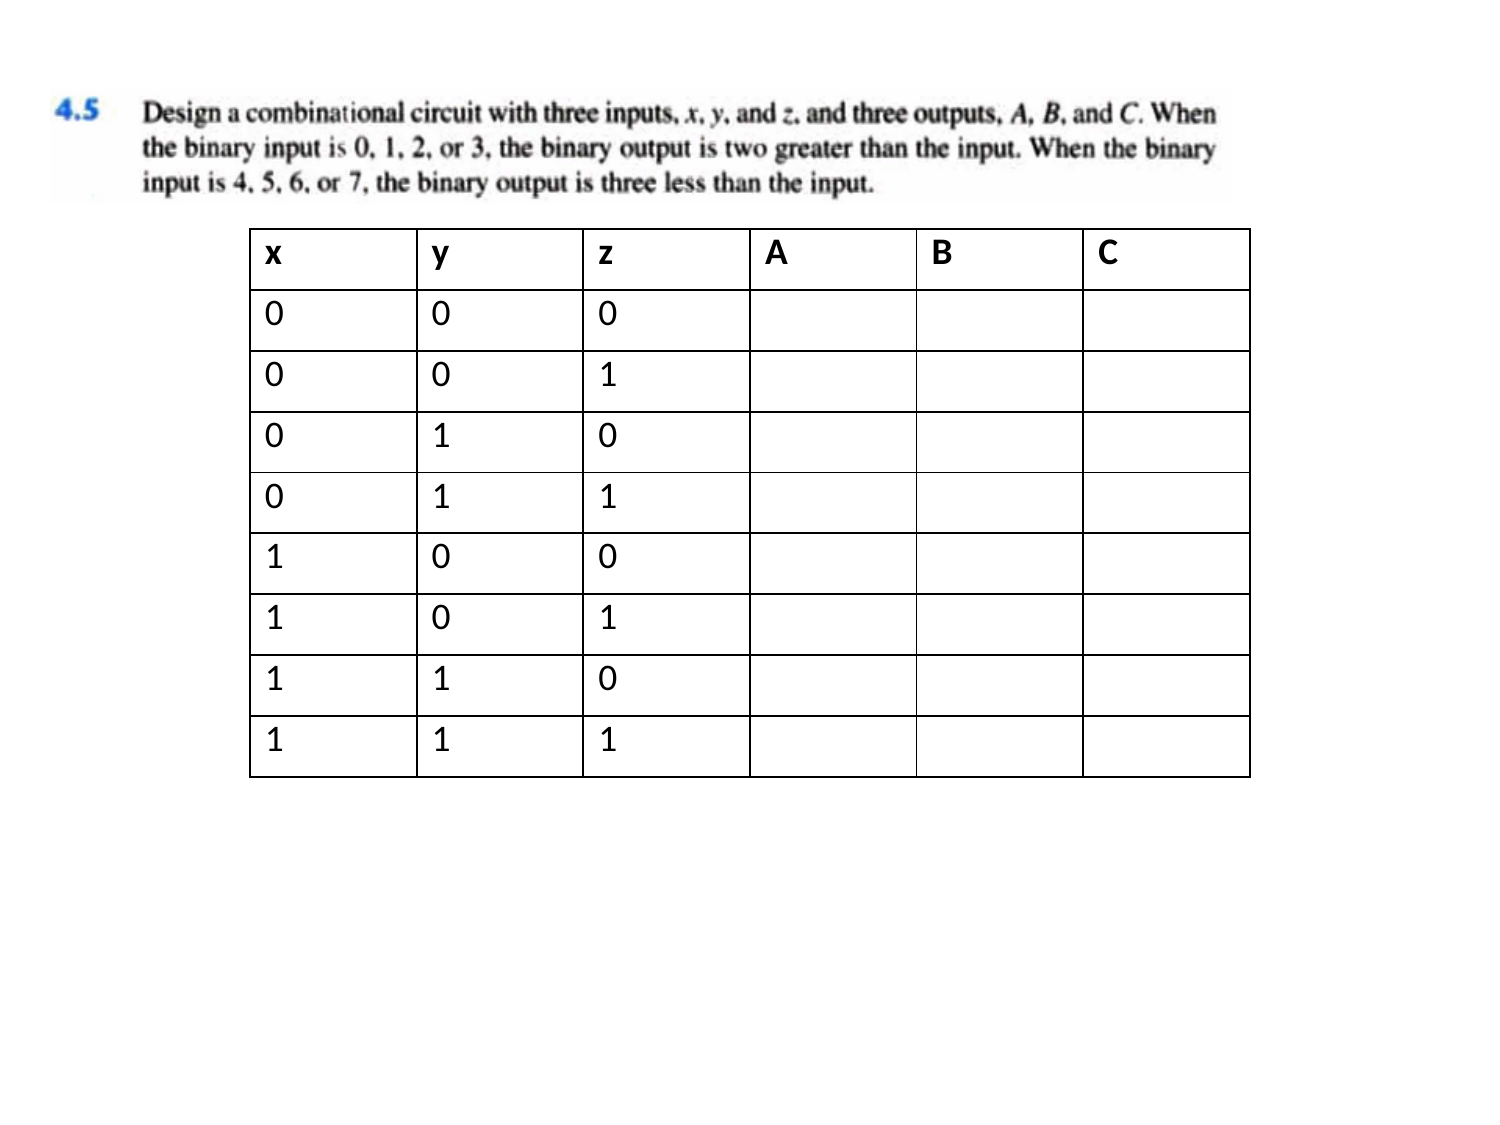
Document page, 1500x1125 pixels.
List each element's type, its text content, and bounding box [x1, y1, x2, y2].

table_header x [251, 230, 416, 289]
table_cell [917, 717, 1082, 776]
table_cell [751, 595, 916, 654]
table_cell 0 [584, 413, 749, 472]
table_cell [917, 534, 1082, 593]
table_cell [1084, 717, 1249, 776]
table_cell [917, 413, 1082, 472]
table_cell 0 [418, 352, 582, 411]
table_header B [917, 230, 1082, 289]
table_cell 1 [584, 352, 749, 411]
table_cell [1084, 534, 1249, 593]
table_cell [751, 352, 916, 411]
table_cell [917, 595, 1082, 654]
table_cell 0 [584, 656, 749, 715]
picture [49, 87, 1232, 204]
table_cell 1 [418, 656, 582, 715]
table_cell 1 [251, 534, 416, 593]
table_cell 0 [584, 534, 749, 593]
table_cell [751, 534, 916, 593]
table_cell 1 [418, 717, 582, 776]
table_cell 0 [251, 413, 416, 472]
table_cell [1084, 473, 1249, 532]
table_cell 0 [418, 595, 582, 654]
table_cell 1 [584, 473, 749, 532]
table_cell 1 [584, 717, 749, 776]
table_cell [917, 656, 1082, 715]
table_cell 0 [251, 291, 416, 350]
table_header y [418, 230, 582, 289]
table_cell [917, 473, 1082, 532]
table_cell 0 [418, 291, 582, 350]
table_cell [751, 413, 916, 472]
table_cell [1084, 656, 1249, 715]
table_cell [751, 717, 916, 776]
table_cell 0 [418, 534, 582, 593]
table_cell [1084, 352, 1249, 411]
table_cell [917, 291, 1082, 350]
table_cell 0 [251, 352, 416, 411]
table_cell [1084, 595, 1249, 654]
table_cell 1 [584, 595, 749, 654]
table_cell [751, 473, 916, 532]
table_cell 1 [418, 473, 582, 532]
table_cell 0 [251, 473, 416, 532]
table_cell 0 [584, 291, 749, 350]
table_cell [1084, 291, 1249, 350]
table_cell [751, 656, 916, 715]
table_cell 1 [418, 413, 582, 472]
table_cell [1084, 413, 1249, 472]
table_cell 1 [251, 595, 416, 654]
table_header z [584, 230, 749, 289]
table_cell [917, 352, 1082, 411]
table_header A [751, 230, 916, 289]
table_cell 1 [251, 656, 416, 715]
table_cell [751, 291, 916, 350]
table_cell 1 [251, 717, 416, 776]
table_header C [1084, 230, 1249, 289]
